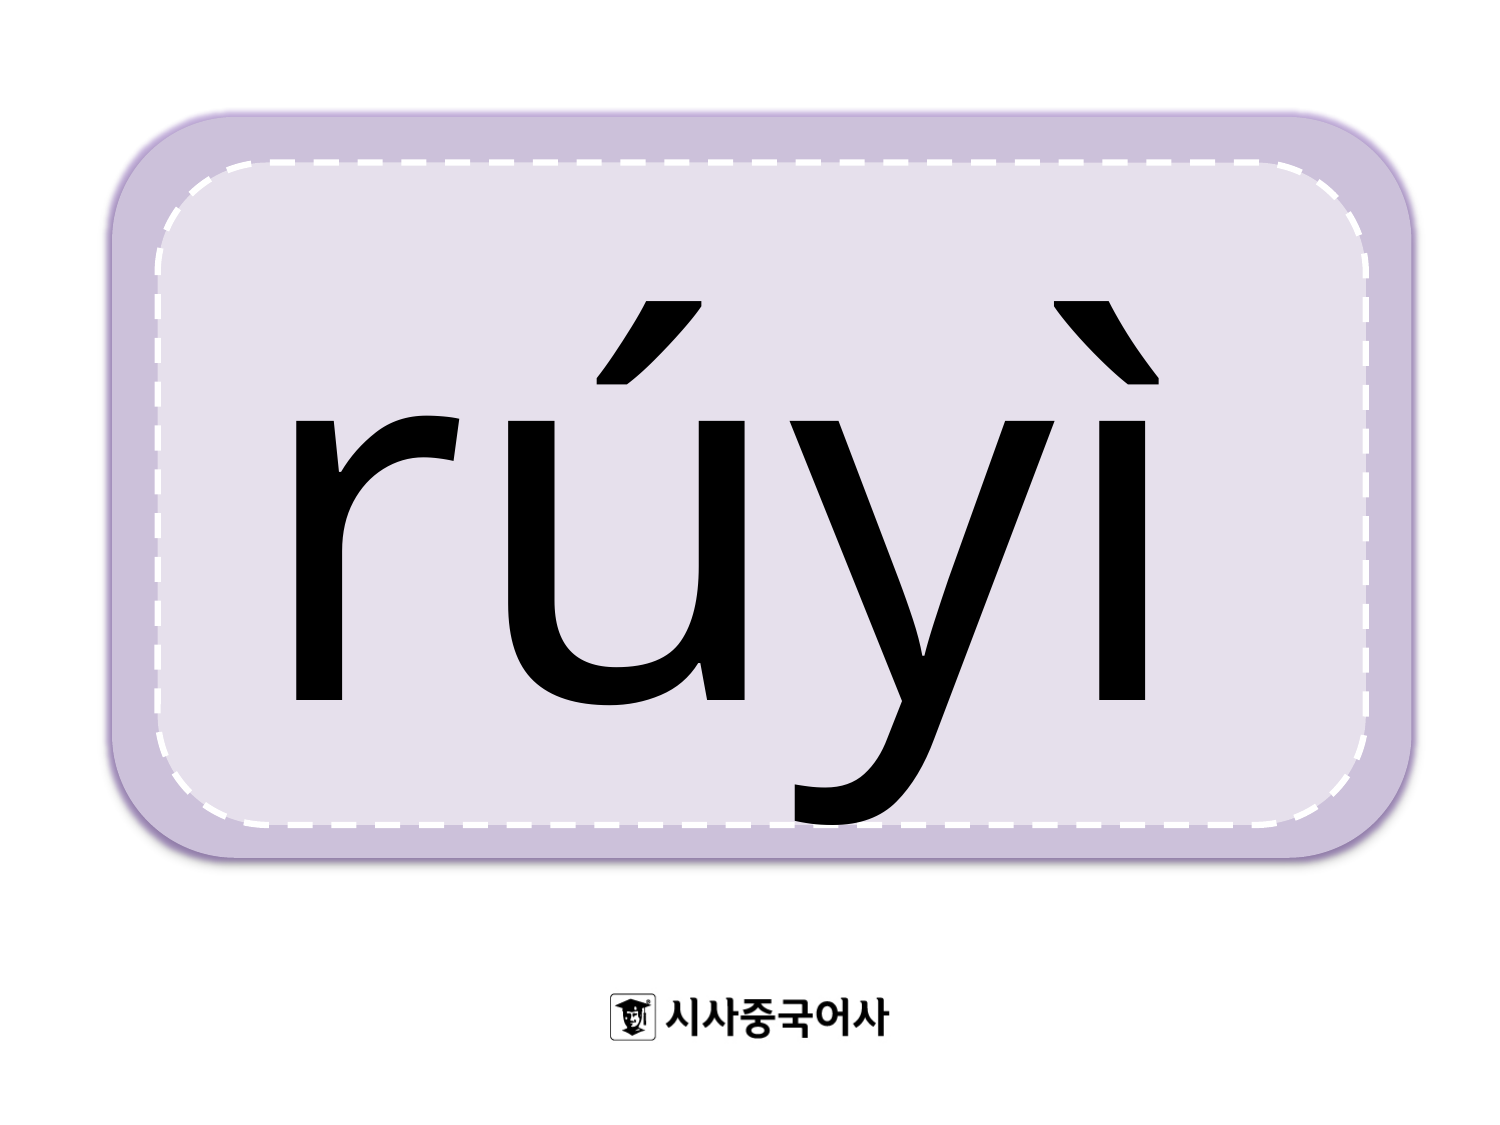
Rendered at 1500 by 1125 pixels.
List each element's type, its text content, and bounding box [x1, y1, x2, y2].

text_box rúyì [162, 160, 1371, 824]
picture [602, 987, 898, 1047]
